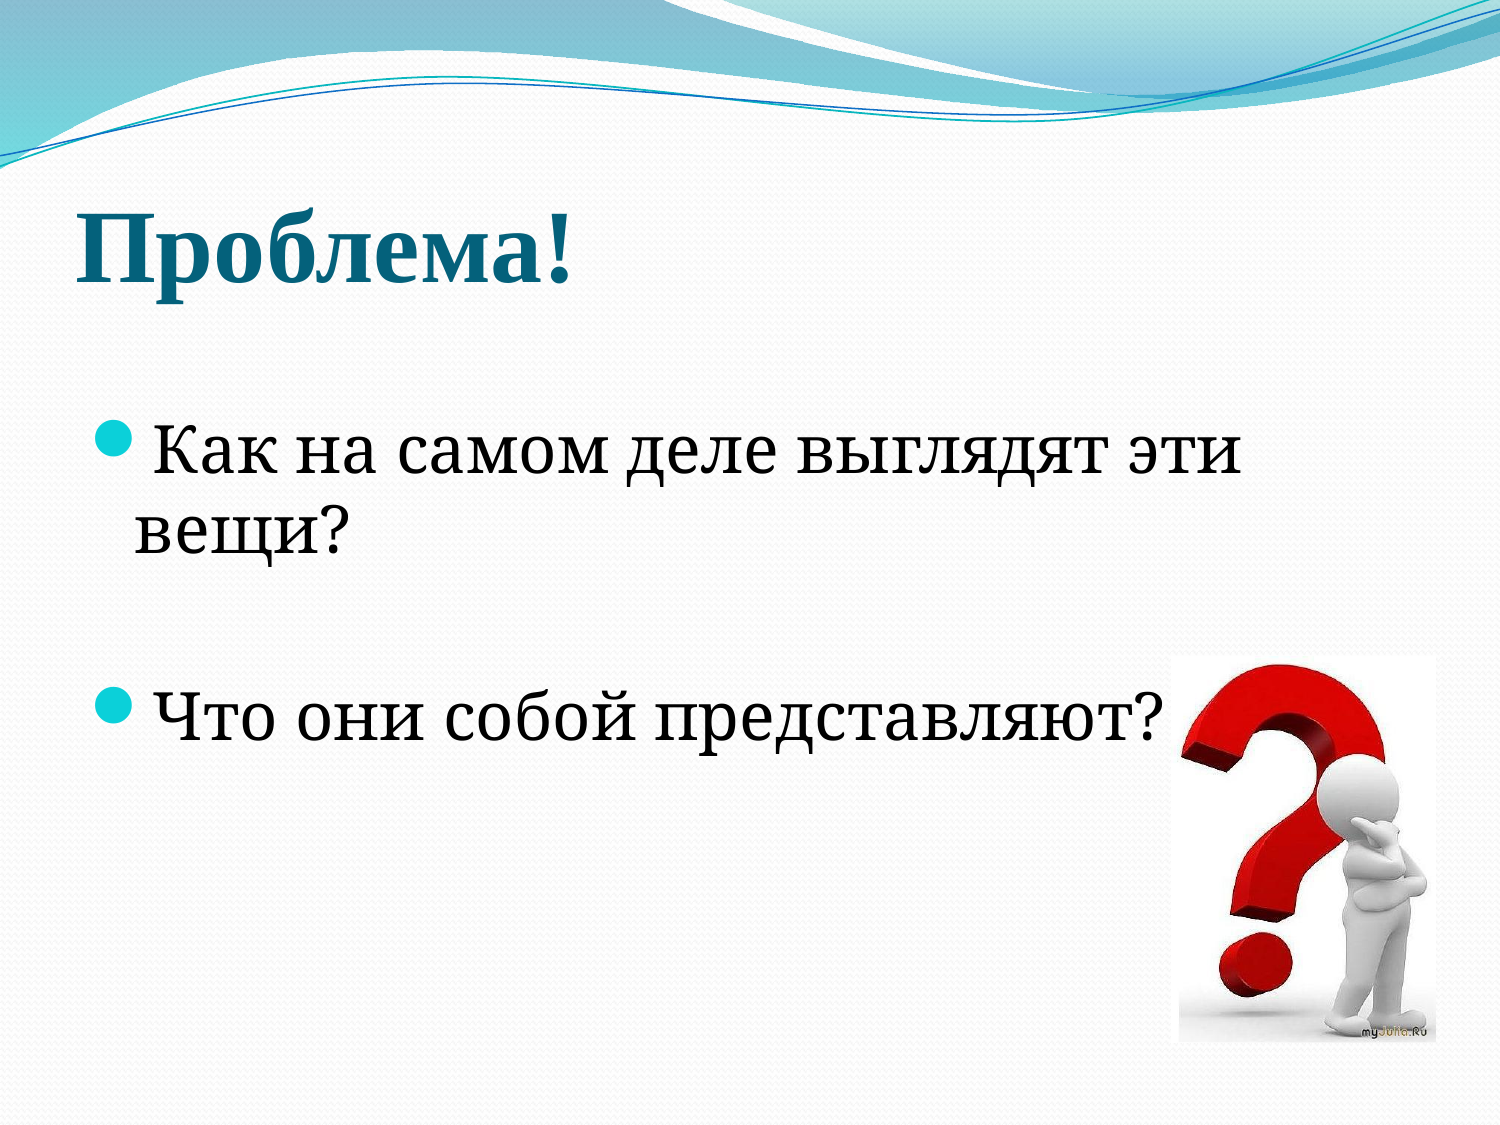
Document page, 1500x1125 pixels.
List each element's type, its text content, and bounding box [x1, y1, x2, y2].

title Проблема! [75, 115, 1425, 303]
list Как на самом деле выглядят эти вещи? Что они собой представляют? [75, 399, 1425, 516]
picture [1171, 656, 1436, 1044]
